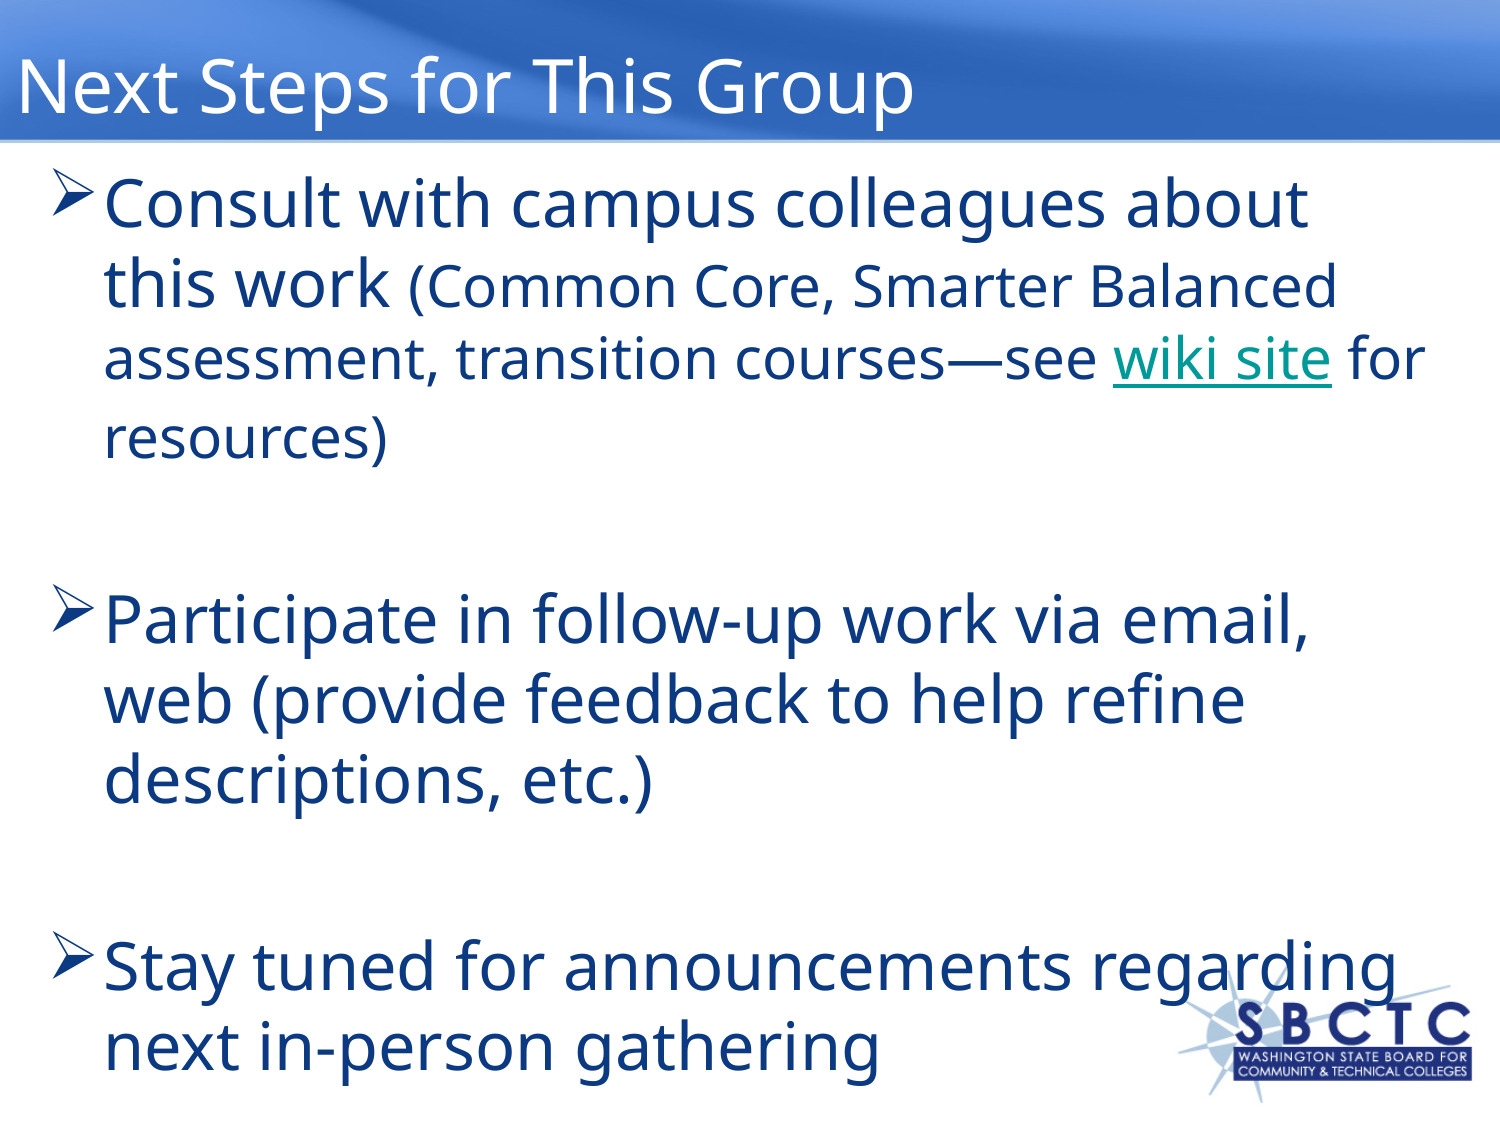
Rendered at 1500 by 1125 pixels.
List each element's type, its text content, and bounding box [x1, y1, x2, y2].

list Consult with campus colleagues about this work (Common Core, Smarter Balanced assessment, transition courses—see wiki site for resources) Participate in follow-up work via email, web (provide feedback to help refine descriptions, etc.) Stay tuned for announcements regarding next in-person gathering [32, 153, 1452, 1067]
list Next Steps for This Group [0, 30, 1171, 125]
picture [0, 0, 1500, 1125]
